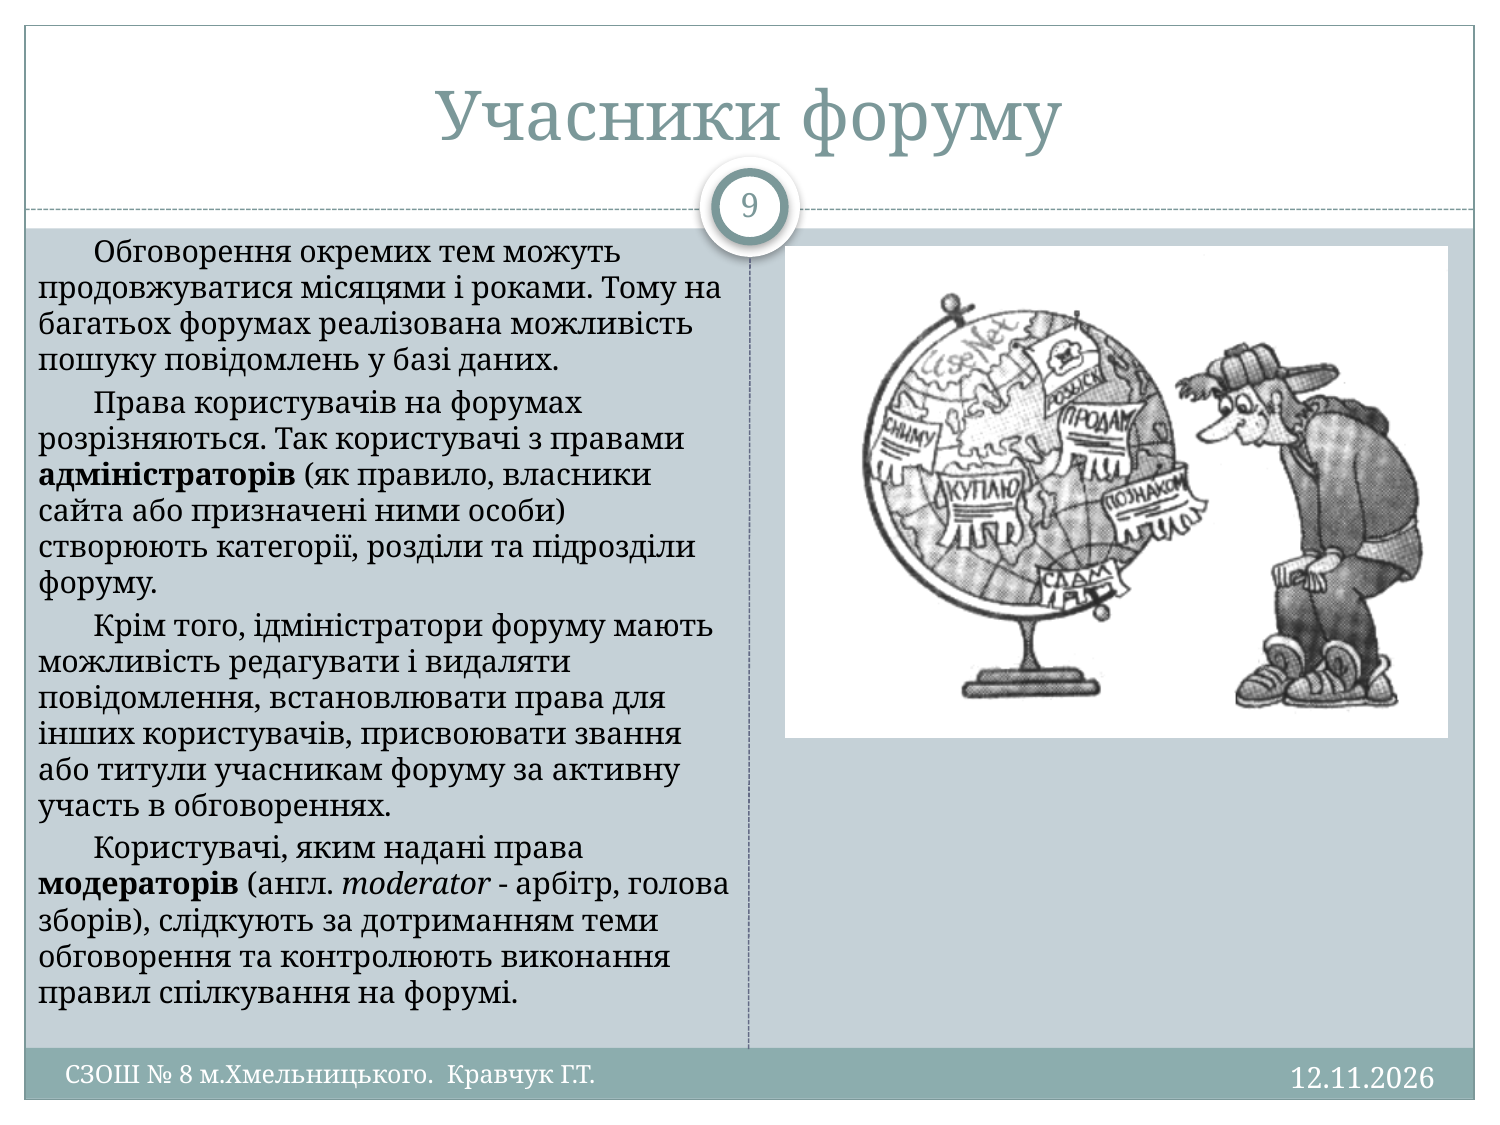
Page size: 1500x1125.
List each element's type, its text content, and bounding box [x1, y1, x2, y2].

list Обговорення окремих тем можуть продовжуватися місяцями і роками. Тому на багатьох форумах реалізована можливість пошуку повідомлень у базі даних. Права користувачів на форумах розрізняються. Так користувачі з правами адміністраторів (як правило, власники сайта або призначені ними особи) створюють категорії, розділи та підрозділи форуму. Крім того, ідміністратори форуму мають можливість редагувати і видаляти повідомлення, встановлювати права для інших користувачів, присвоювати звання або титули учасникам форуму за активну участь в обговореннях. Користувачі, яким надані права модераторів (англ. moderator - арбітр, голова зборів), слідкують за дотриманням теми обговорення та контролюють виконання правил спілкування на форумі. [23, 224, 750, 1043]
footer СЗОШ № 8 м.Хмельницького. Кравчук Г.Т. [50, 1051, 638, 1112]
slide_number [950, 1051, 1450, 1112]
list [784, 245, 1448, 738]
slide_number 9 [712, 170, 788, 243]
title Учасники форуму [49, 37, 1450, 162]
